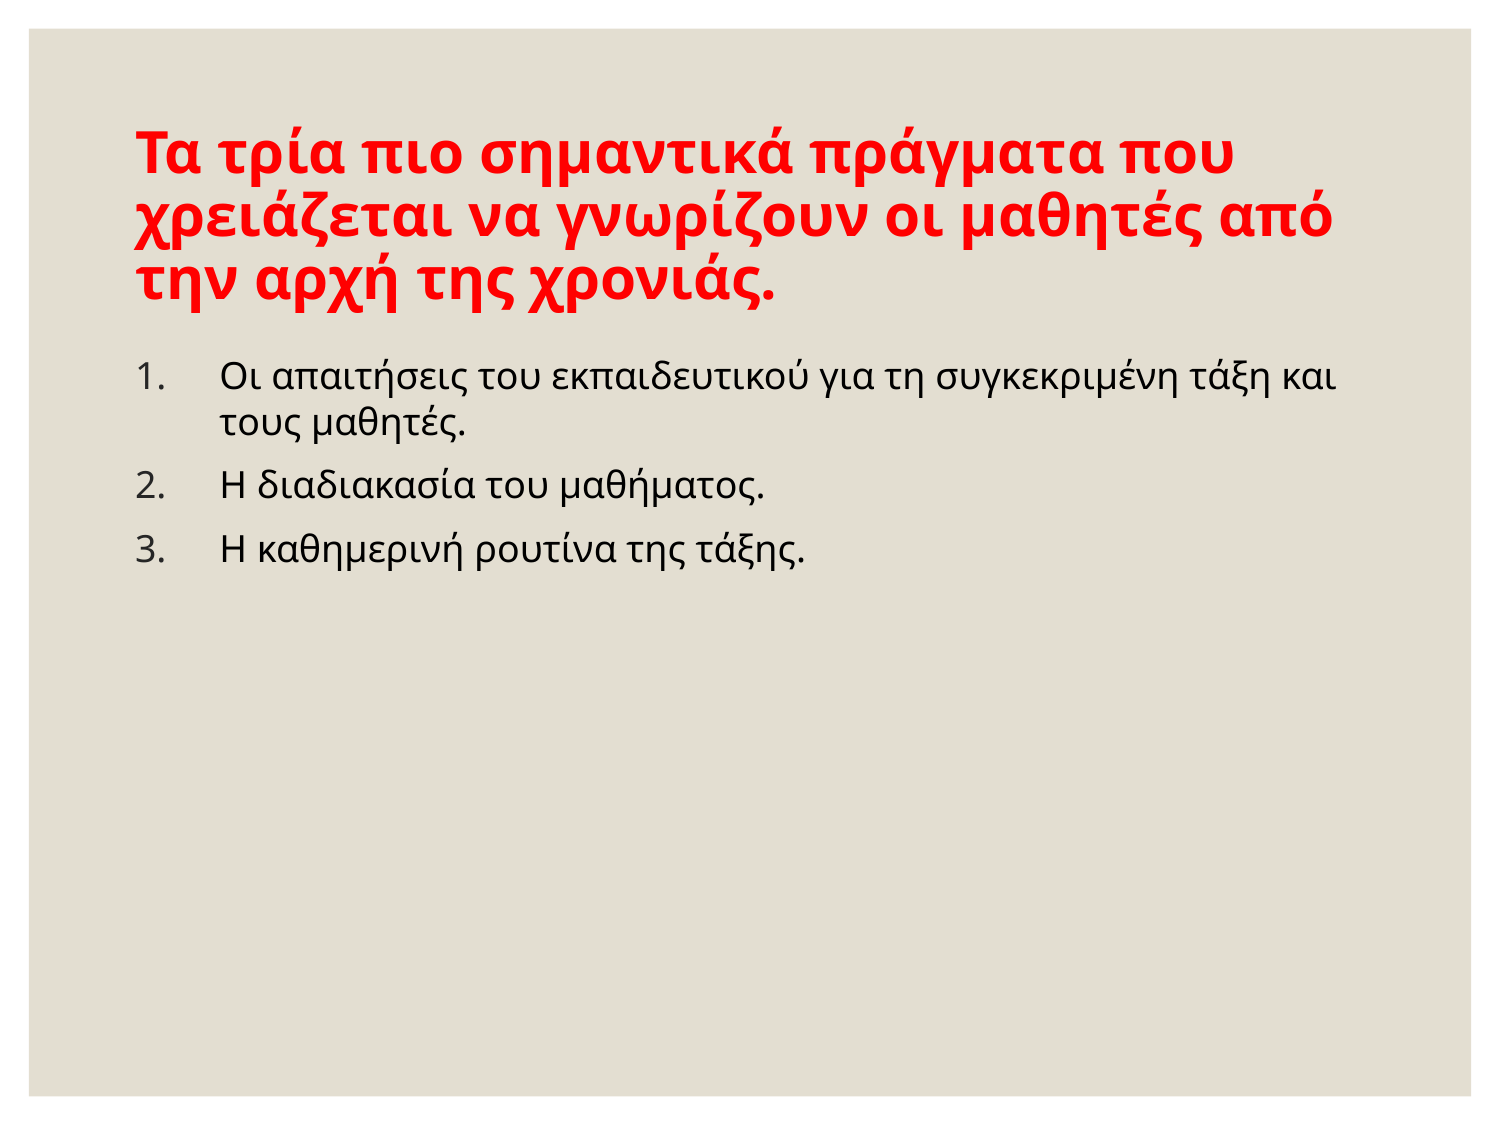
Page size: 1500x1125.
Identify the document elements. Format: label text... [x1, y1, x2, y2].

title Τα τρία πιο σημαντικά πράγματα που χρειάζεται να γνωρίζουν οι μαθητές από την αρχή της χρονιάς. [120, 105, 1380, 331]
list Οι απαιτήσεις του εκπαιδευτικού για τη συγκεκριμένη τάξη και τους μαθητές. Η διαδιακασία του μαθήματος. Η καθημερινή ρουτίνα της τάξης. [120, 345, 1380, 990]
